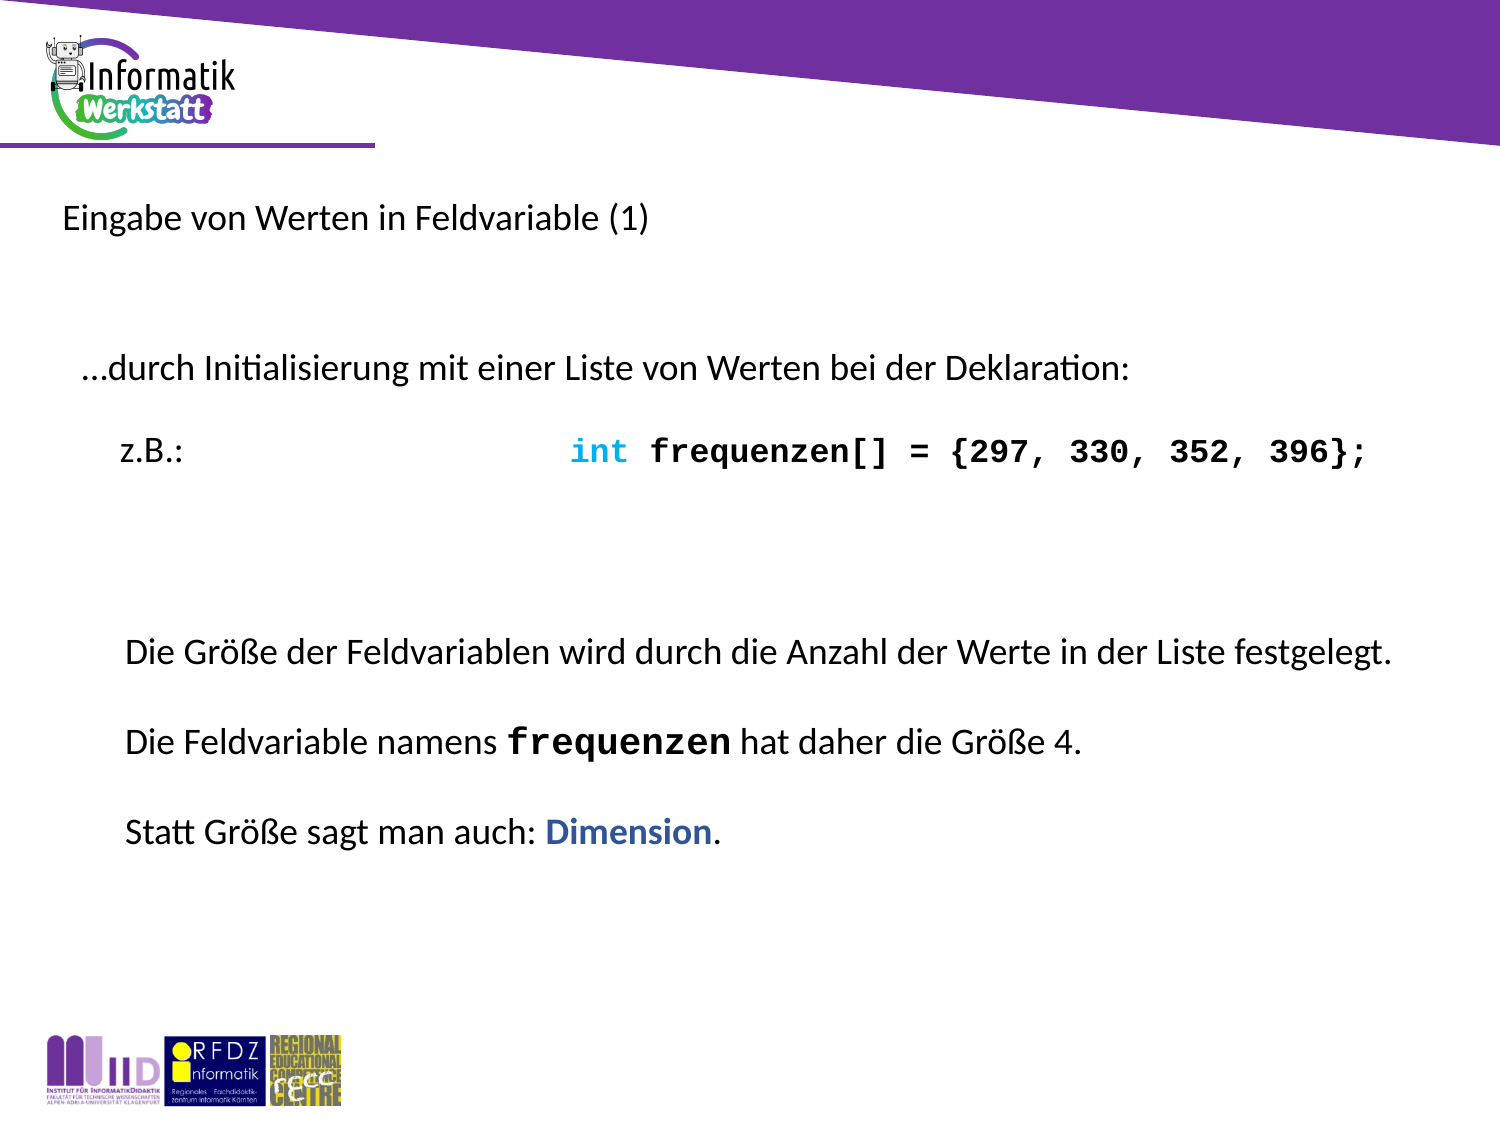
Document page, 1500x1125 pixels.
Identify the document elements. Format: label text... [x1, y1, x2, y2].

text_box Die Größe der Feldvariablen wird durch die Anzahl der Werte in der Liste festgelegt. Die Feldvariable namens frequenzen hat daher die Größe 4. Statt Größe sagt man auch: Dimension. [110, 619, 1413, 860]
text_box Eingabe von Werten in Feldvariable (1) [47, 185, 768, 245]
text_box …durch Initialisierung mit einer Liste von Werten bei der Deklaration: [67, 335, 1409, 395]
text_box z.B.: int frequenzen[] = {297, 330, 352, 396}; [104, 418, 1432, 478]
picture [46, 1032, 341, 1113]
picture [46, 35, 235, 140]
